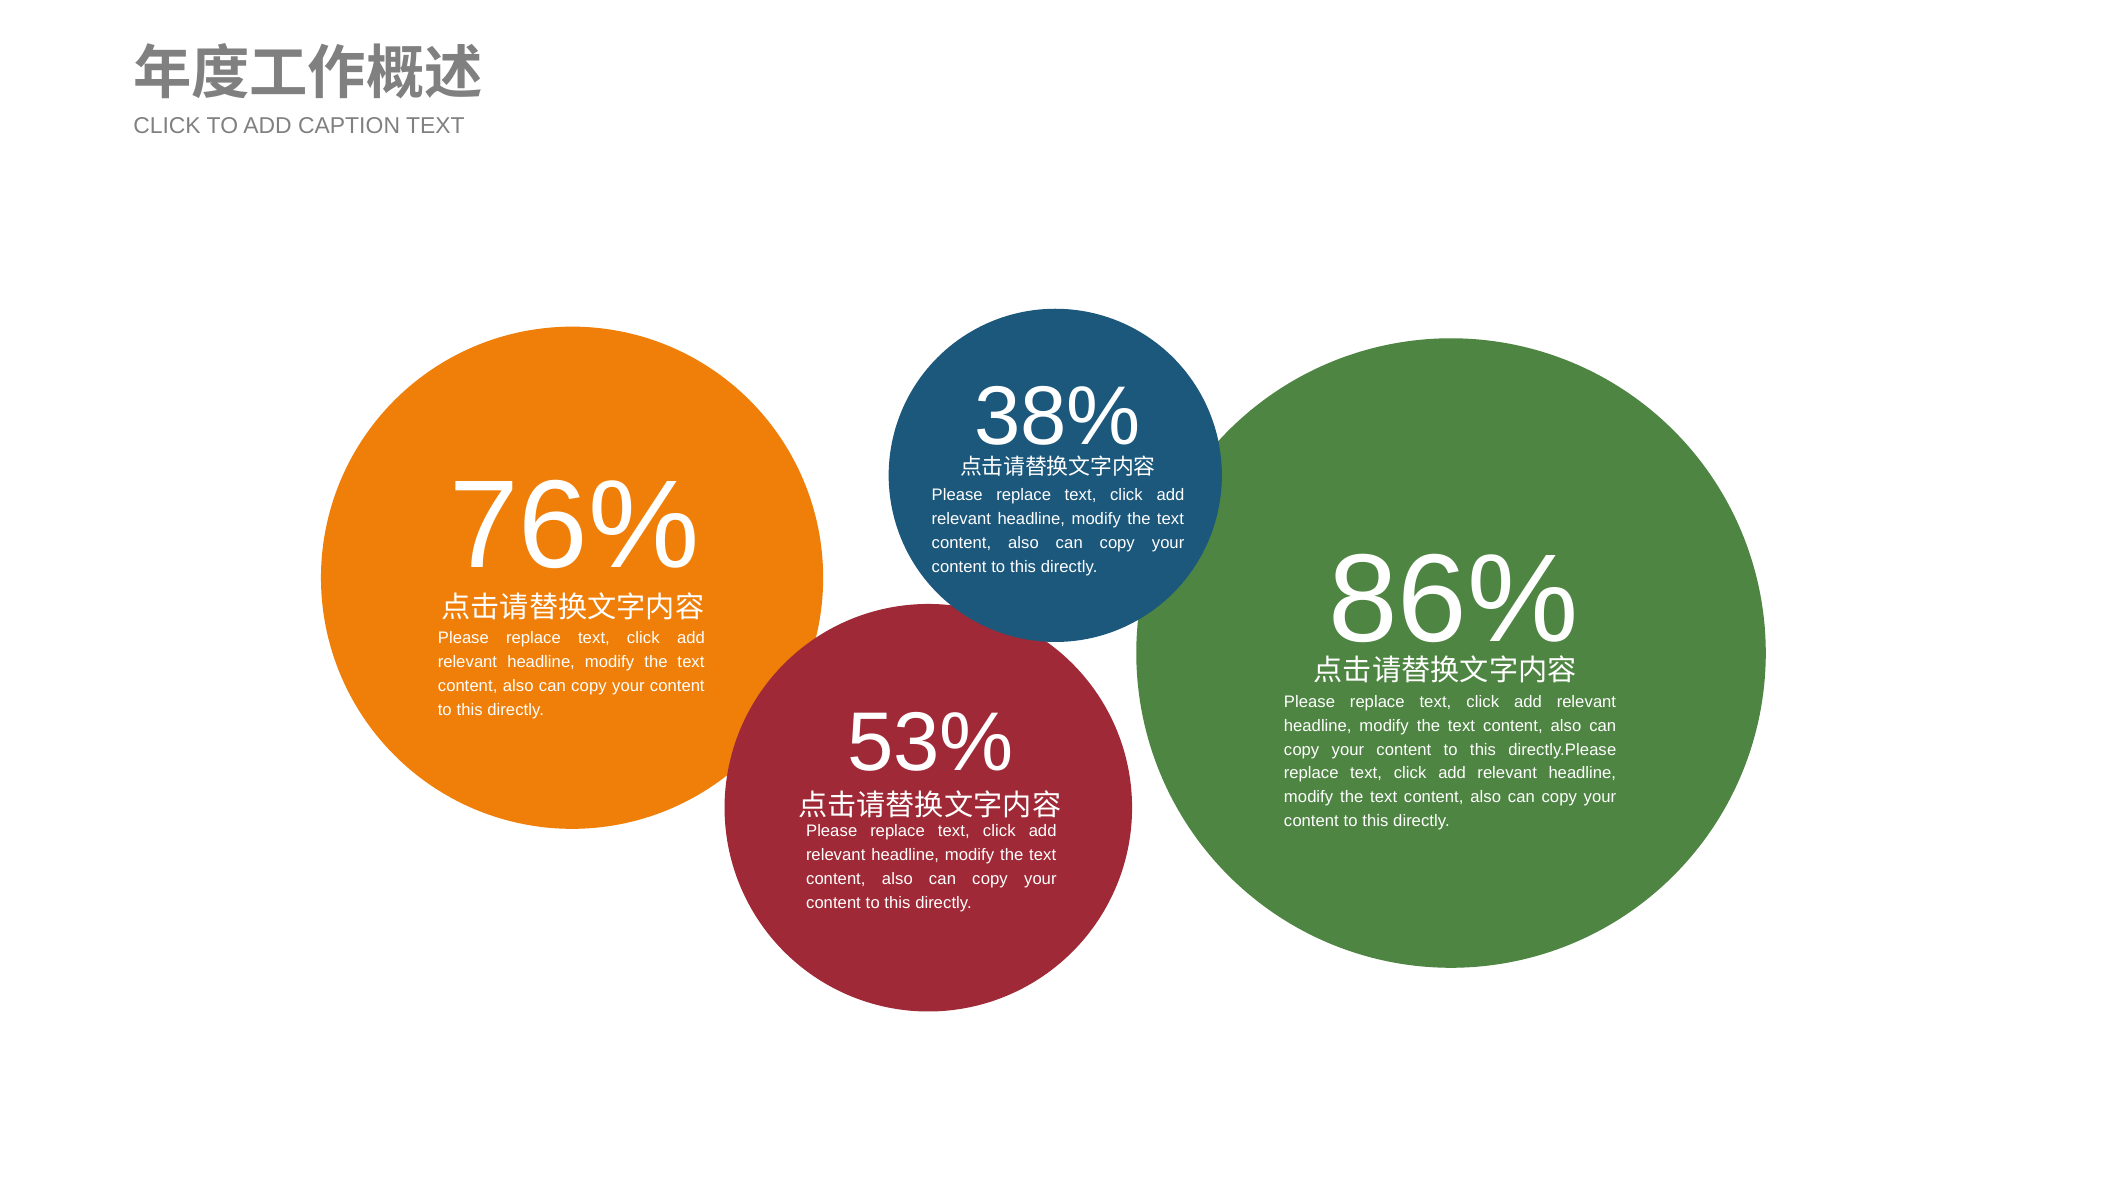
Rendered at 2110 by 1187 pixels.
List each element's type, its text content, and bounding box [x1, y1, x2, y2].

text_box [1136, 338, 1766, 968]
text_box CLICK TO ADD CAPTION TEXT [133, 110, 513, 138]
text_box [724, 603, 1133, 1012]
text_box 年度工作概述 [133, 35, 513, 106]
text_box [320, 326, 824, 829]
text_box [888, 308, 1222, 642]
